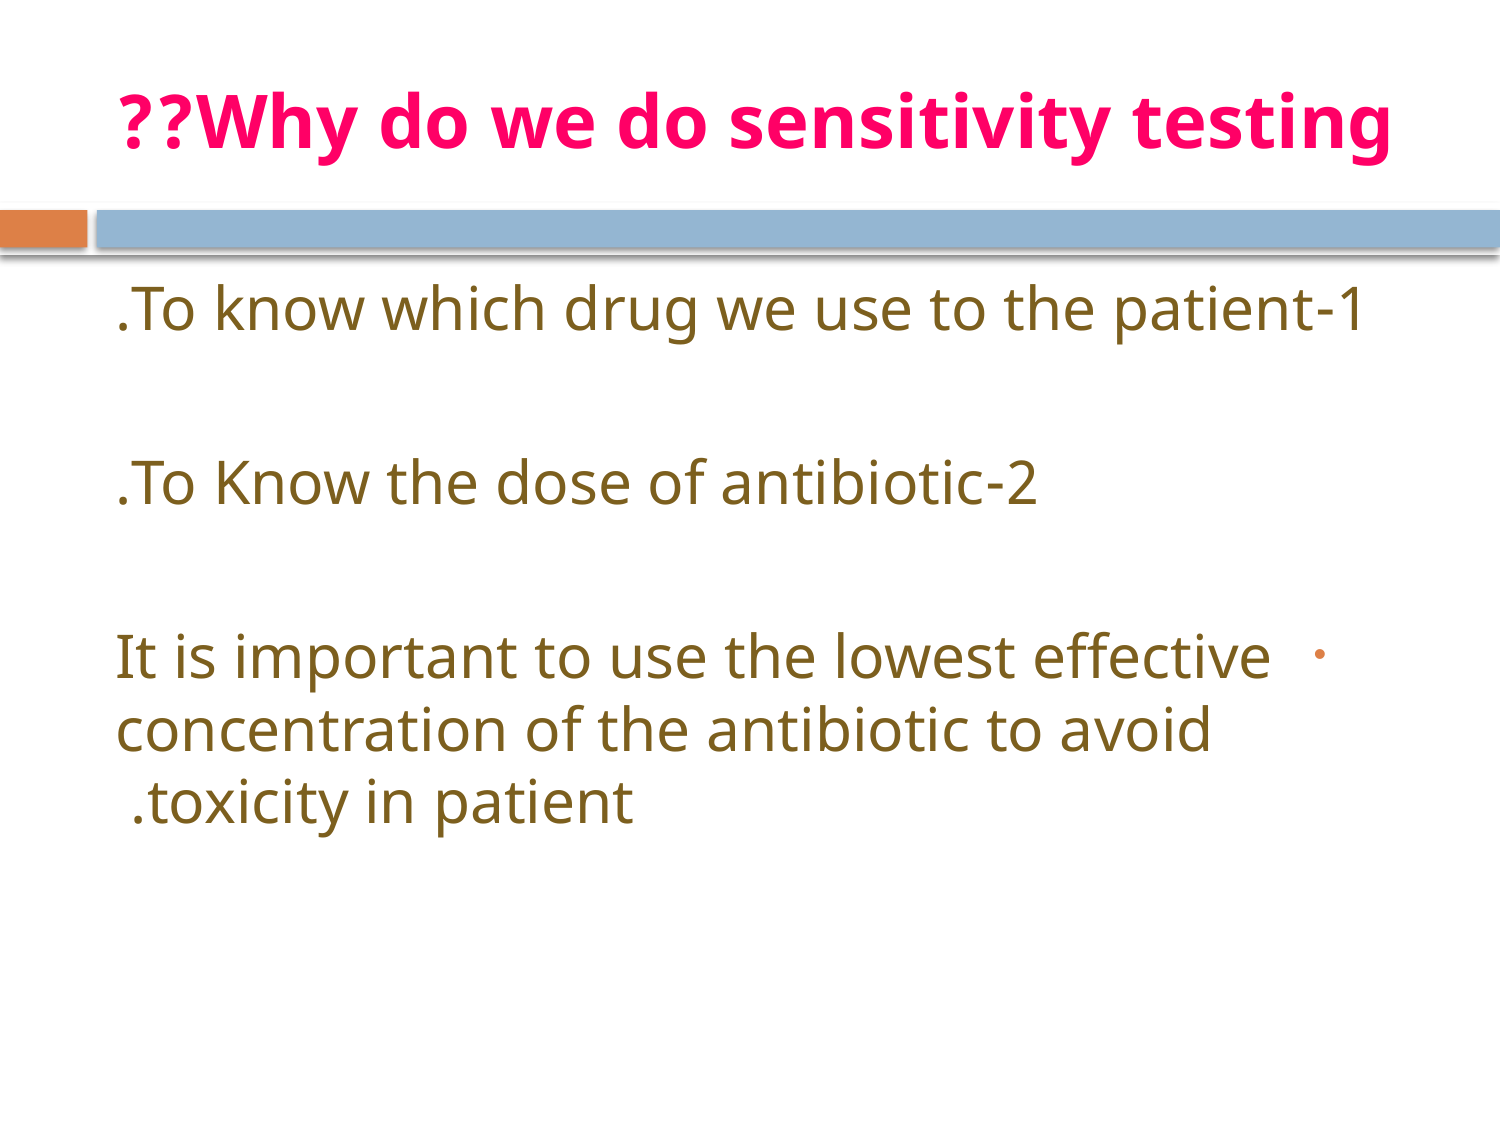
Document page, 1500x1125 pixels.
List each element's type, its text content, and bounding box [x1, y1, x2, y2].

title Why do we do sensitivity testing?? [100, 37, 1438, 200]
list 1-To know which drug we use to the patient. 2-To Know the dose of antibiotic. It is important to use the lowest effective concentration of the antibiotic to avoid toxicity in patient. [100, 262, 1438, 1000]
